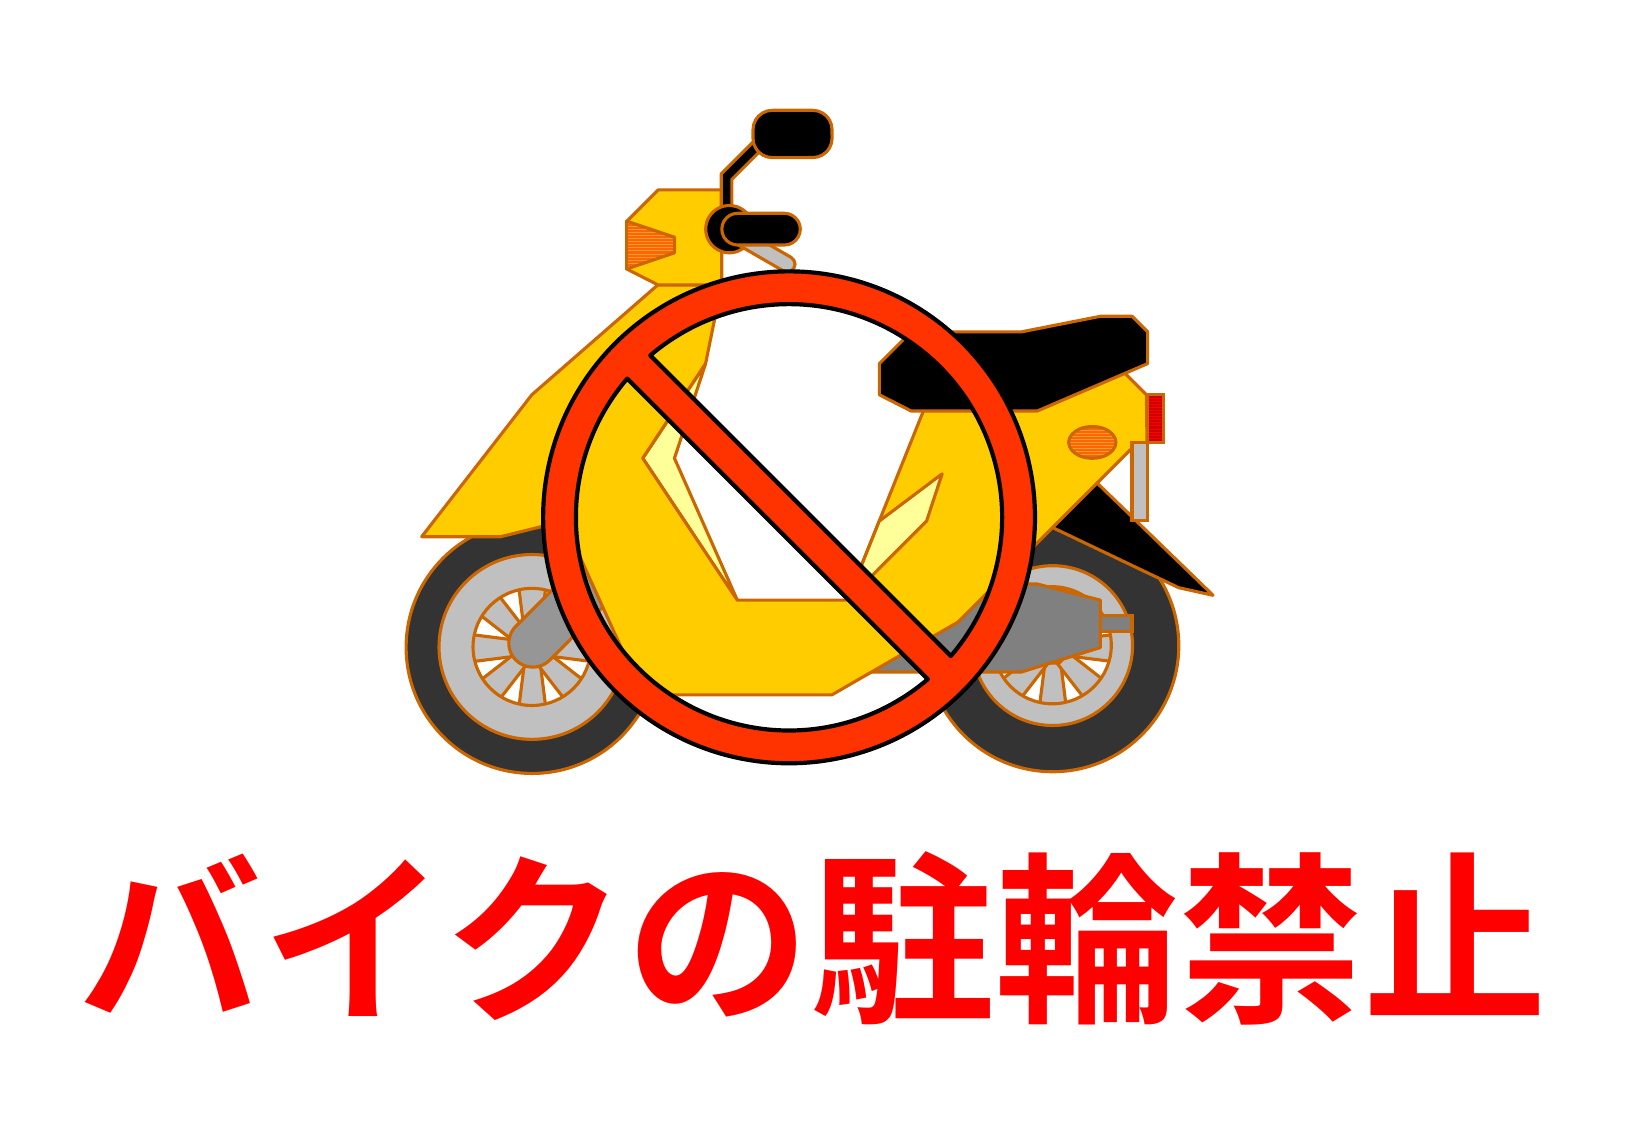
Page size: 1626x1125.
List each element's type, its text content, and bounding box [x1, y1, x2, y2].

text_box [405, 109, 1196, 774]
text_box バイクの駐輪禁止 [0, 818, 1625, 1053]
